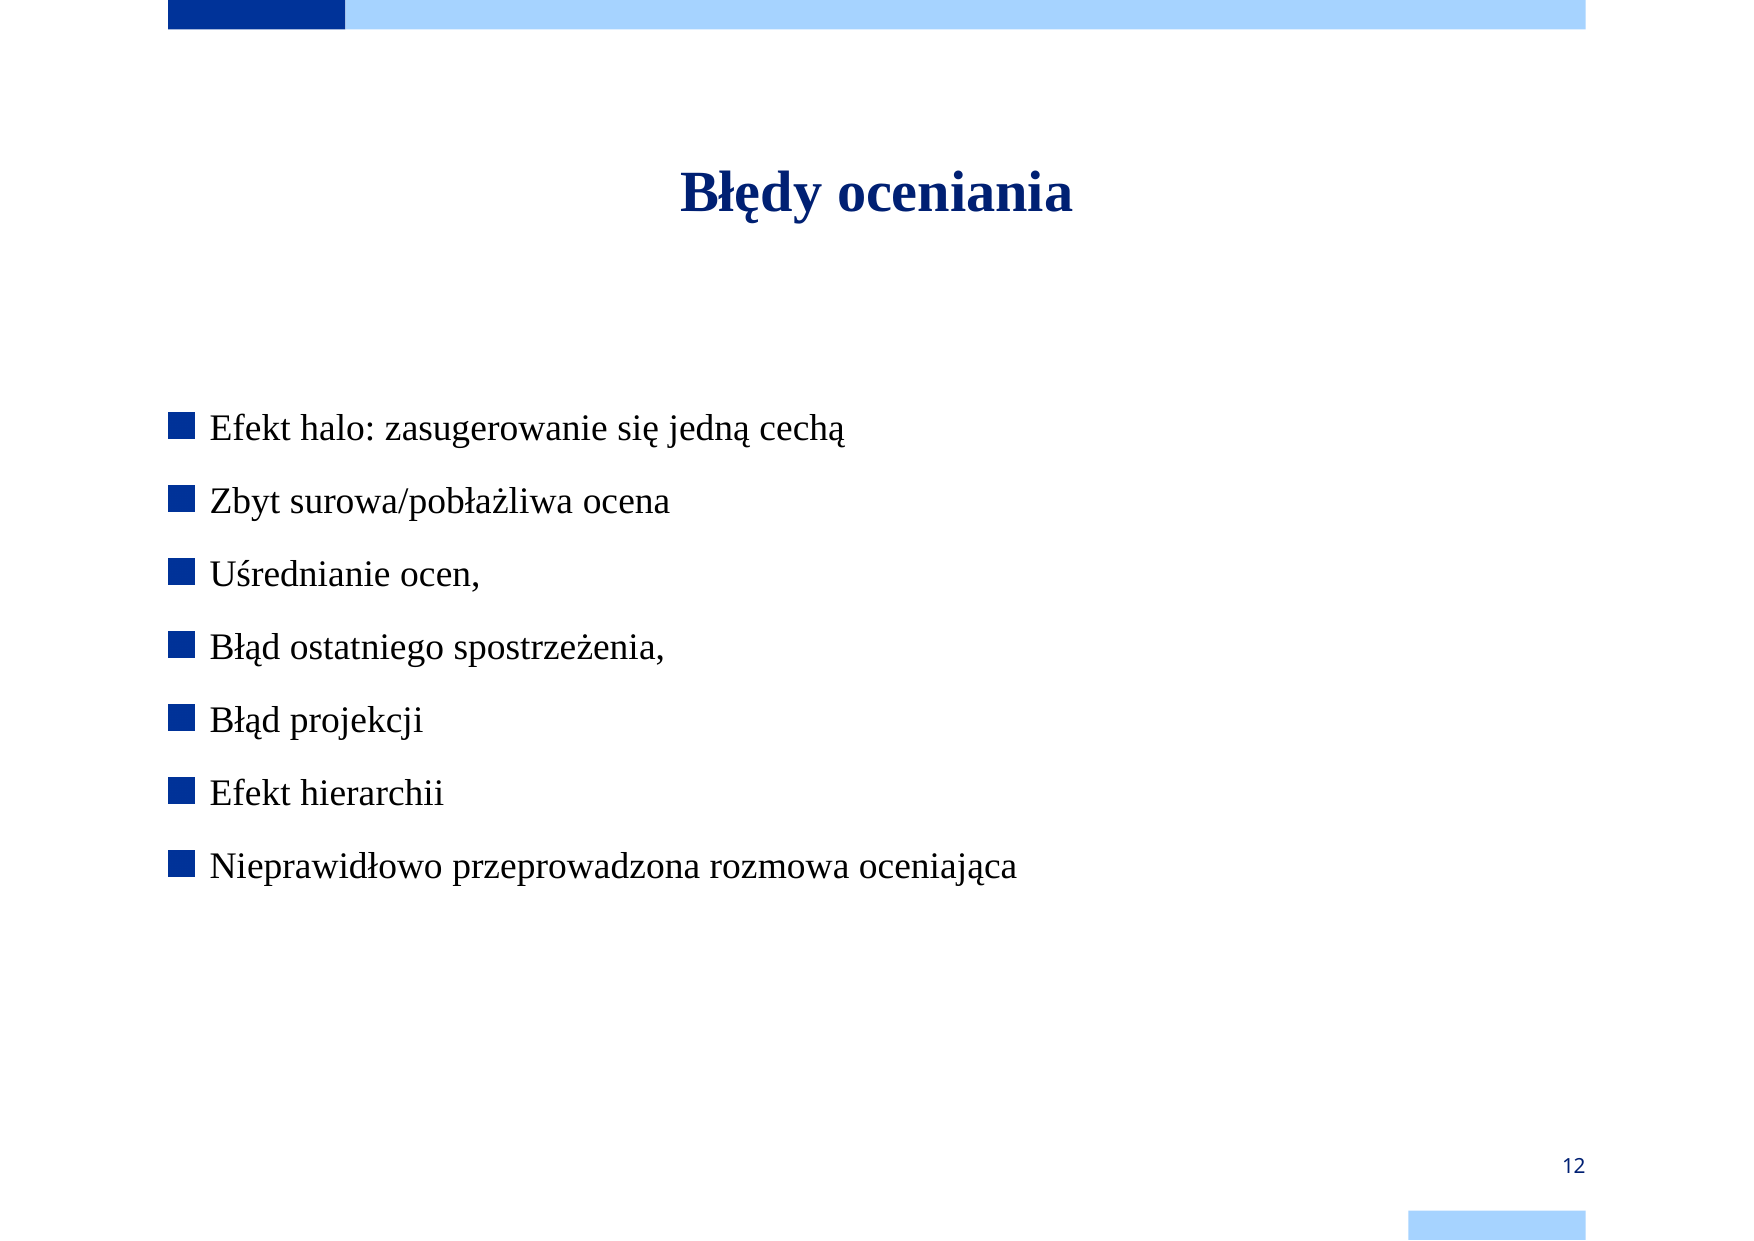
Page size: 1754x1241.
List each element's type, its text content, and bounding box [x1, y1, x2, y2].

list Efekt halo: zasugerowanie się jedną cechą​ Zbyt surowa/pobłażliwa ocena​ Uśrednianie ocen, Błąd ostatniego spostrzeżenia, ​ Błąd projekcji​ Efekt hierarchii Nieprawidłowo przeprowadzona rozmowa oceniająca [168, 324, 1586, 1093]
picture [168, 412, 195, 439]
picture [168, 558, 195, 585]
title Błędy oceniania [168, 147, 1586, 324]
picture [168, 485, 195, 512]
picture [168, 850, 195, 877]
picture [168, 631, 195, 658]
picture [168, 777, 195, 804]
slide_number 12 [1408, 1151, 1586, 1182]
picture [168, 704, 195, 731]
